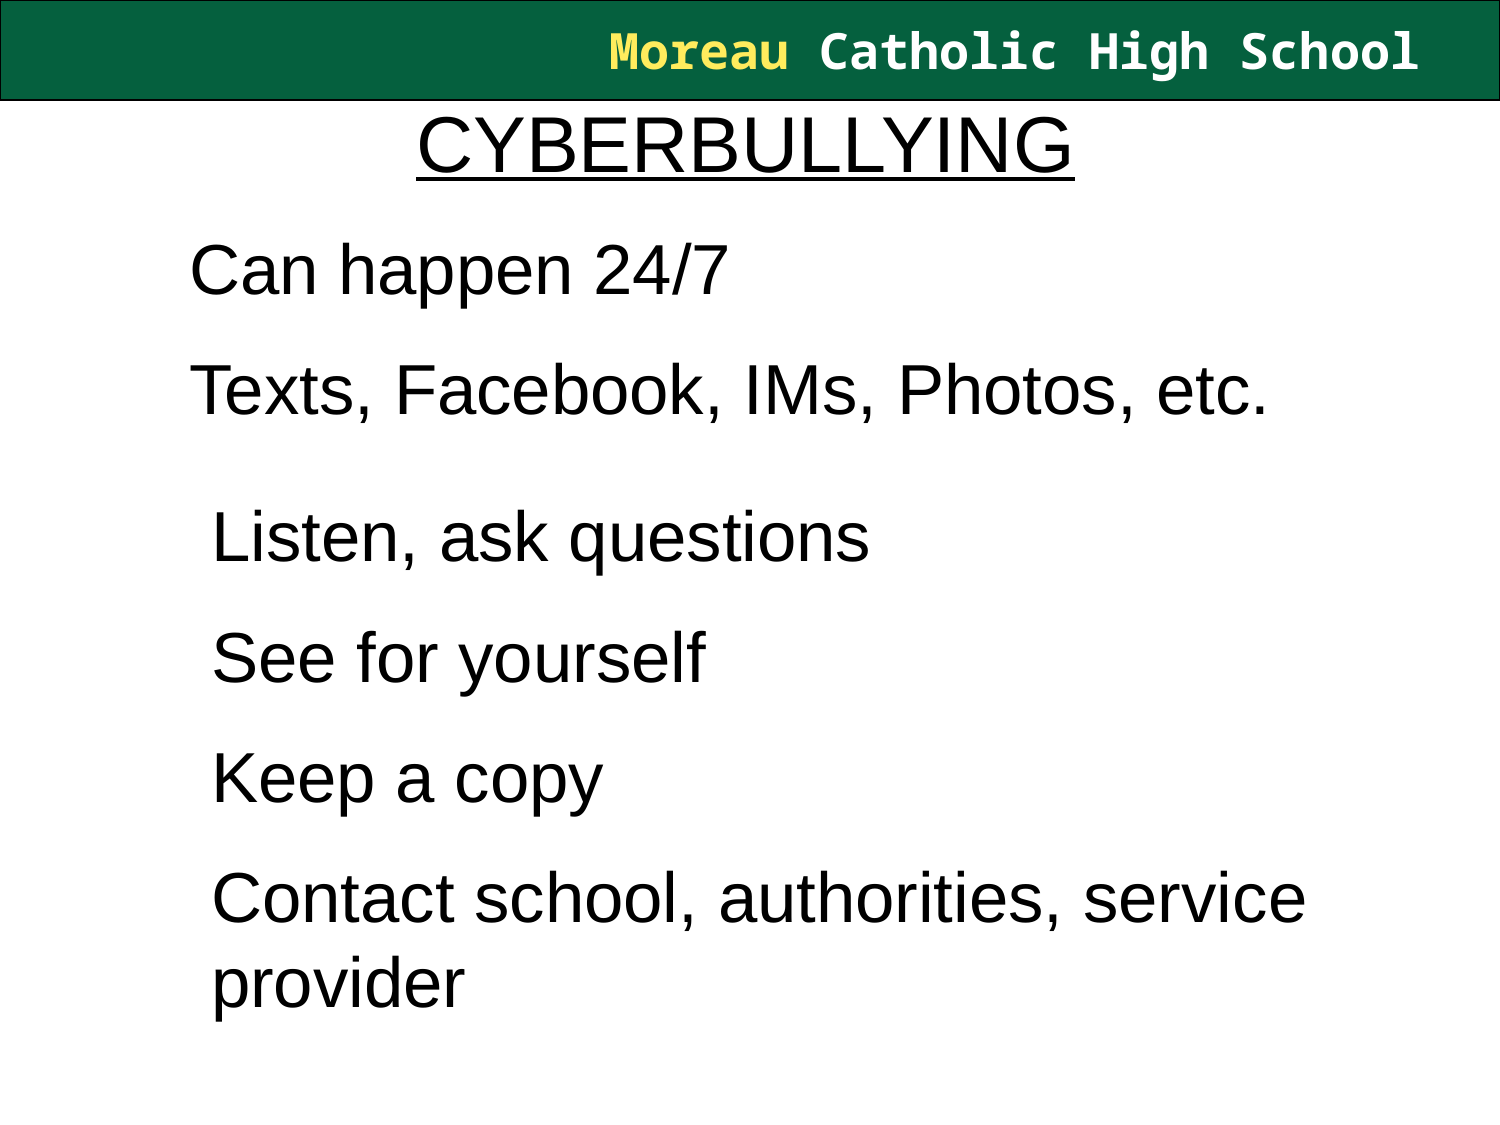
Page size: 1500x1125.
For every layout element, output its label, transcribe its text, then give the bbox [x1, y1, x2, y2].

text_box Listen, ask questions See for yourself Keep a copy Contact school, authorities, service provider [196, 483, 1334, 1125]
text_box CYBERBULLYING Can happen 24/7 Texts, Facebook, IMs, Photos, etc. [178, 87, 1313, 435]
